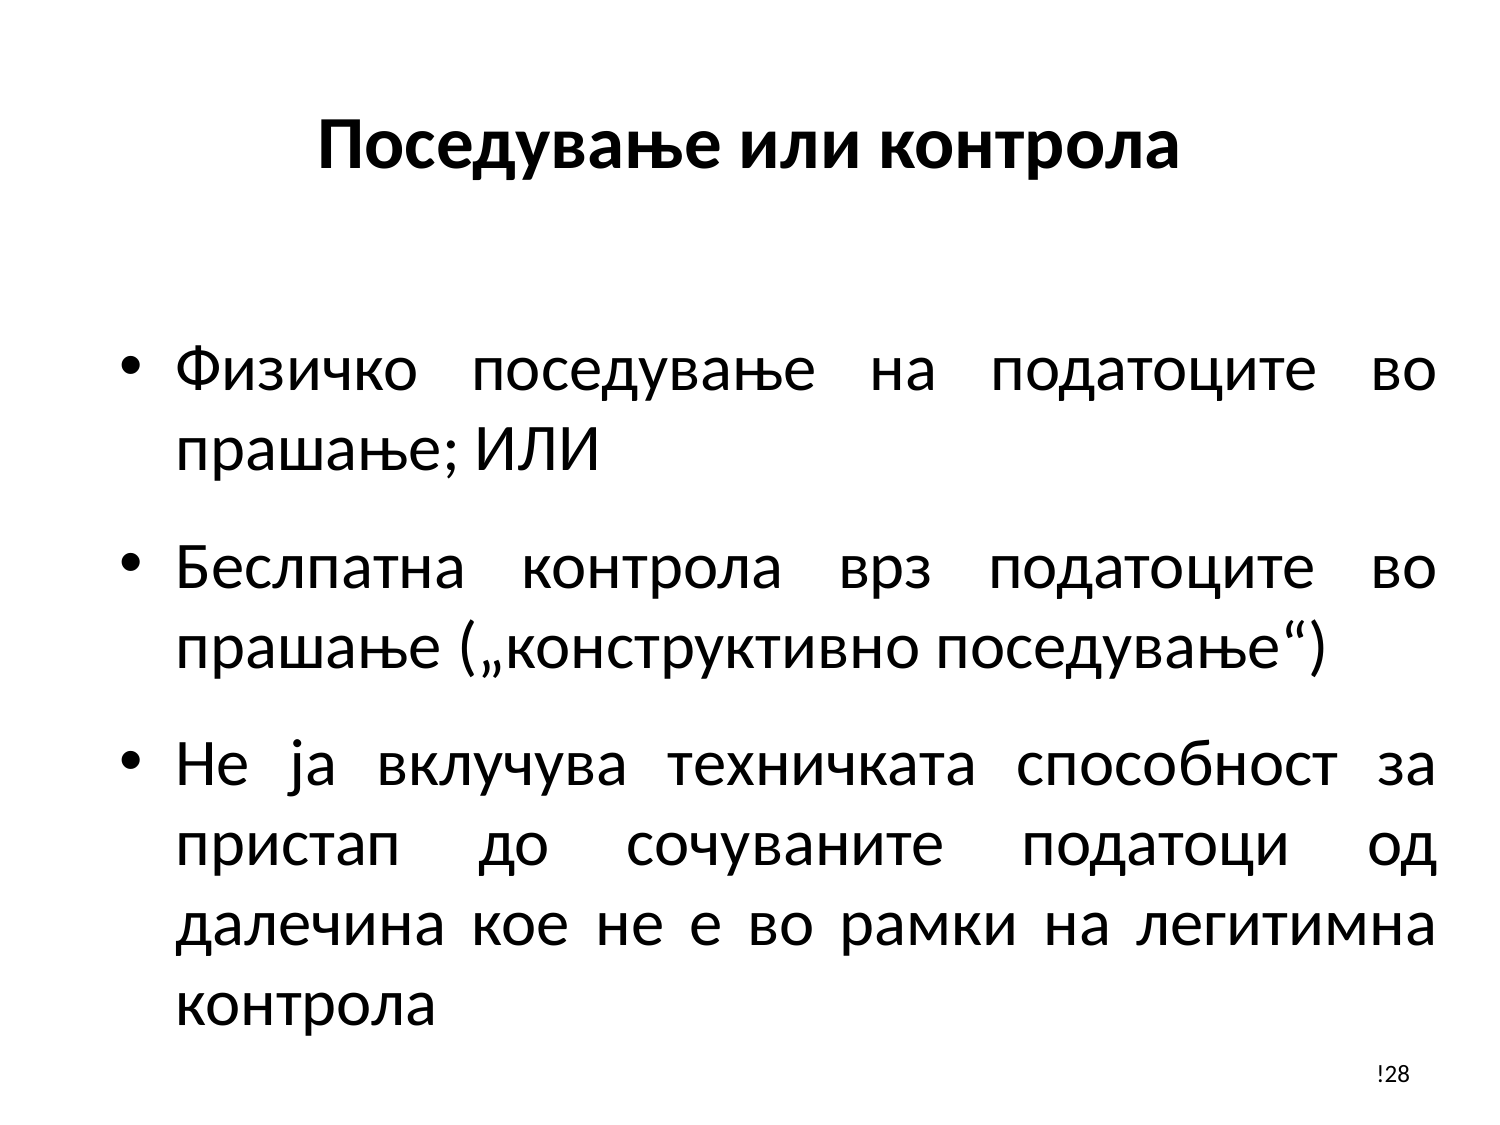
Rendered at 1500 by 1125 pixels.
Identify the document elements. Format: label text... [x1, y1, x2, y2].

slide_number !28 [1074, 1042, 1425, 1103]
title Поседување или контрола [74, 44, 1426, 233]
list Физичко поседување на податоците во прашање; ИЛИ Беслпатна контрола врз податоците во прашање („конструктивно поседување“) Не ја вклучува техничката способност за пристап до сочуваните податоци од далечина кое не е во рамки на легитимна контрола [103, 316, 1455, 972]
